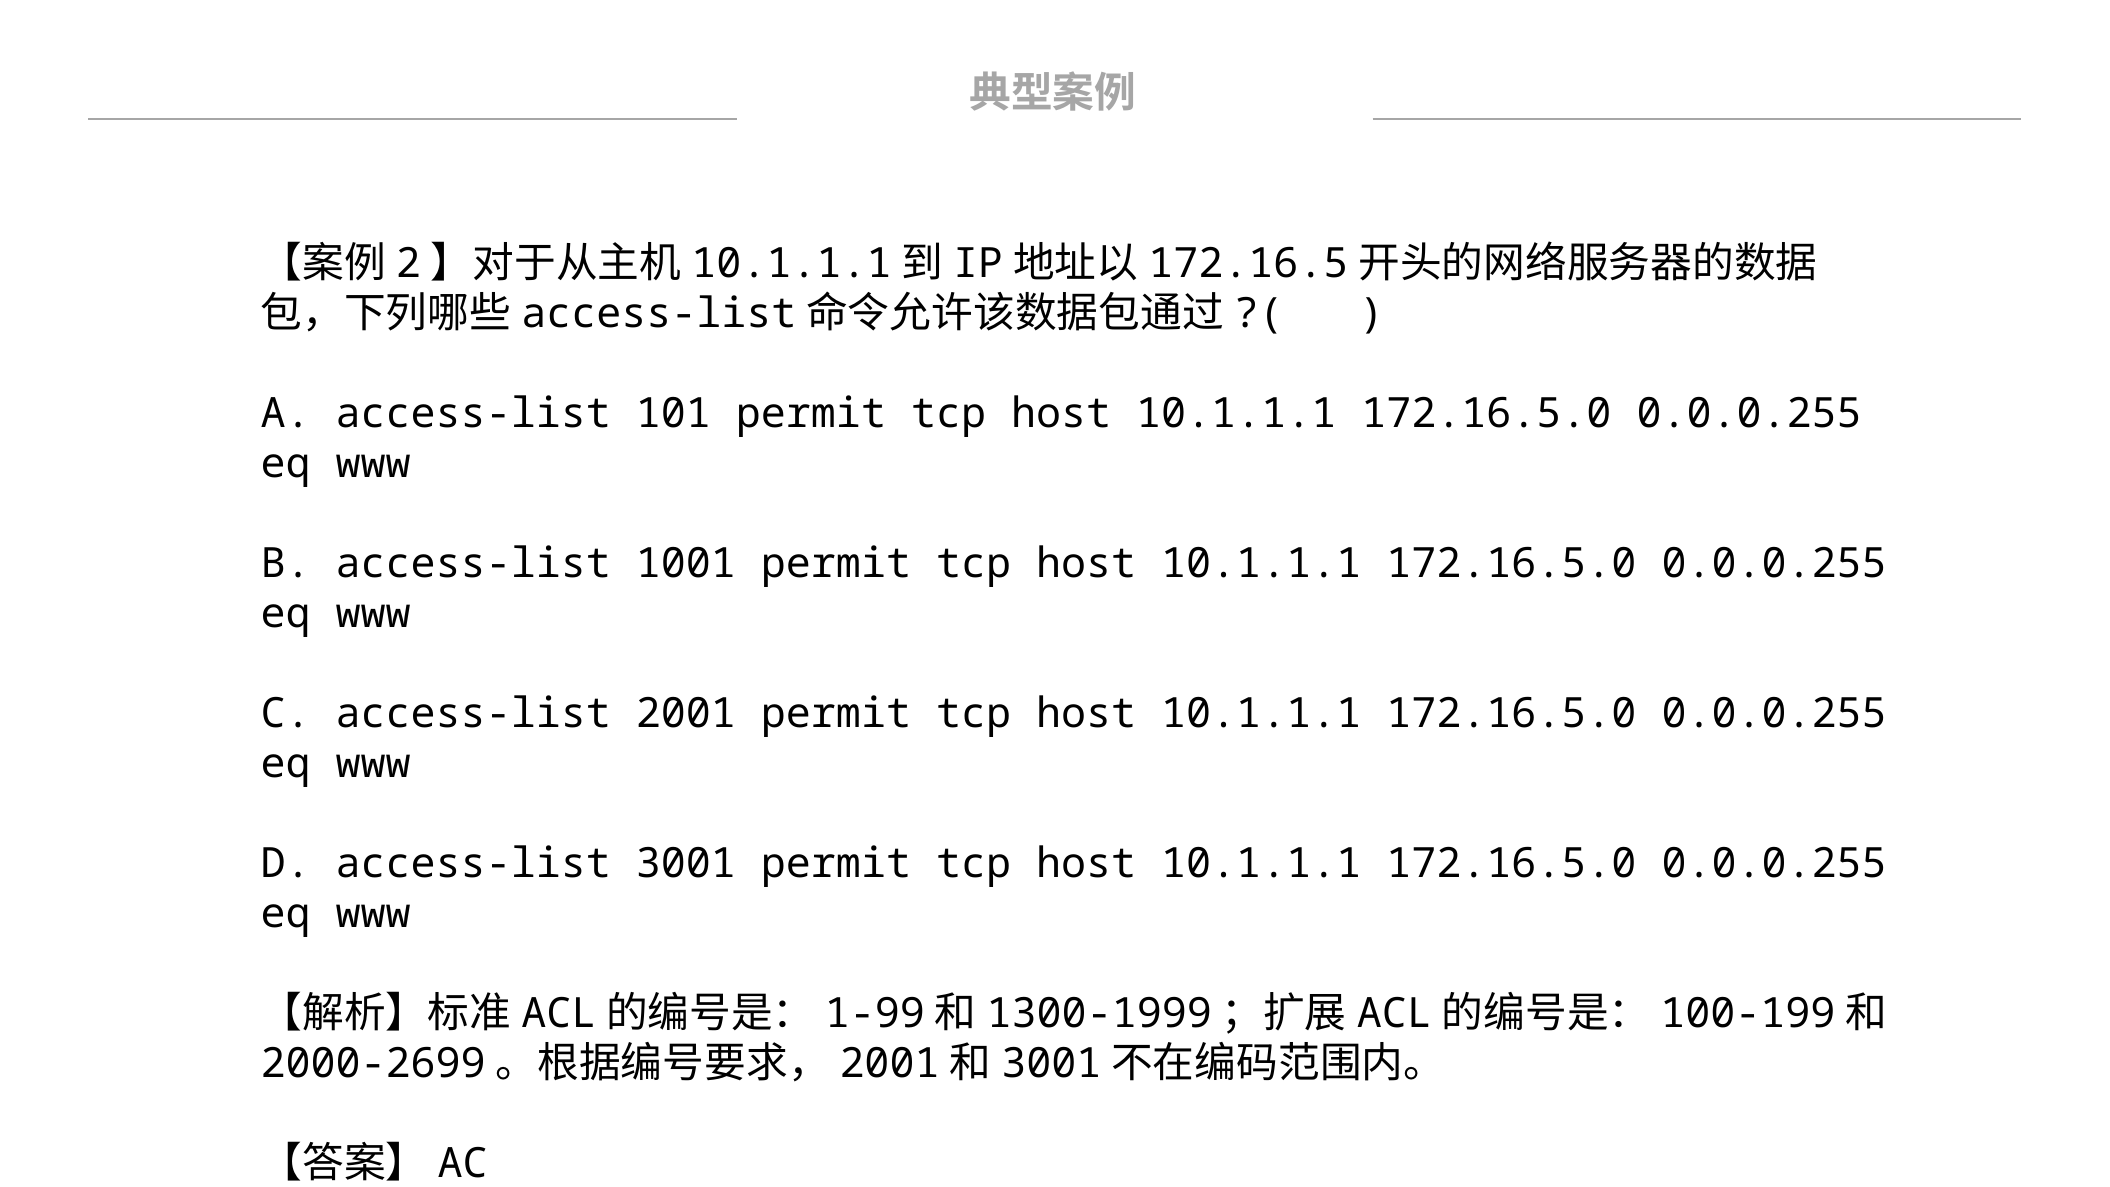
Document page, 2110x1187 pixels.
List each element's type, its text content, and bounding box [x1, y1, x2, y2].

text_box 【案例2】对于从主机10.1.1.1到IP地址以172.16.5开头的网络服务器的数据包，下列哪些access-list命令允许该数据包通过?( ) A. access-list 101 permit tcp host 10.1.1.1 172.16.5.0 0.0.0.255 eq www B. access-list 1001 permit tcp host 10.1.1.1 172.16.5.0 0.0.0.255 eq www C. access-list 2001 permit tcp host 10.1.1.1 172.16.5.0 0.0.0.255 eq www D. access-list 3001 permit tcp host 10.1.1.1 172.16.5.0 0.0.0.255 eq www 【解析】标准ACL的编号是：1-99和1300-1999；扩展ACL的编号是：100-199和2000-2699。根据编号要求，2001和3001不在编码范围内。 【答案】AC [245, 228, 1903, 1187]
text_box 典型案例 [728, 65, 1377, 116]
